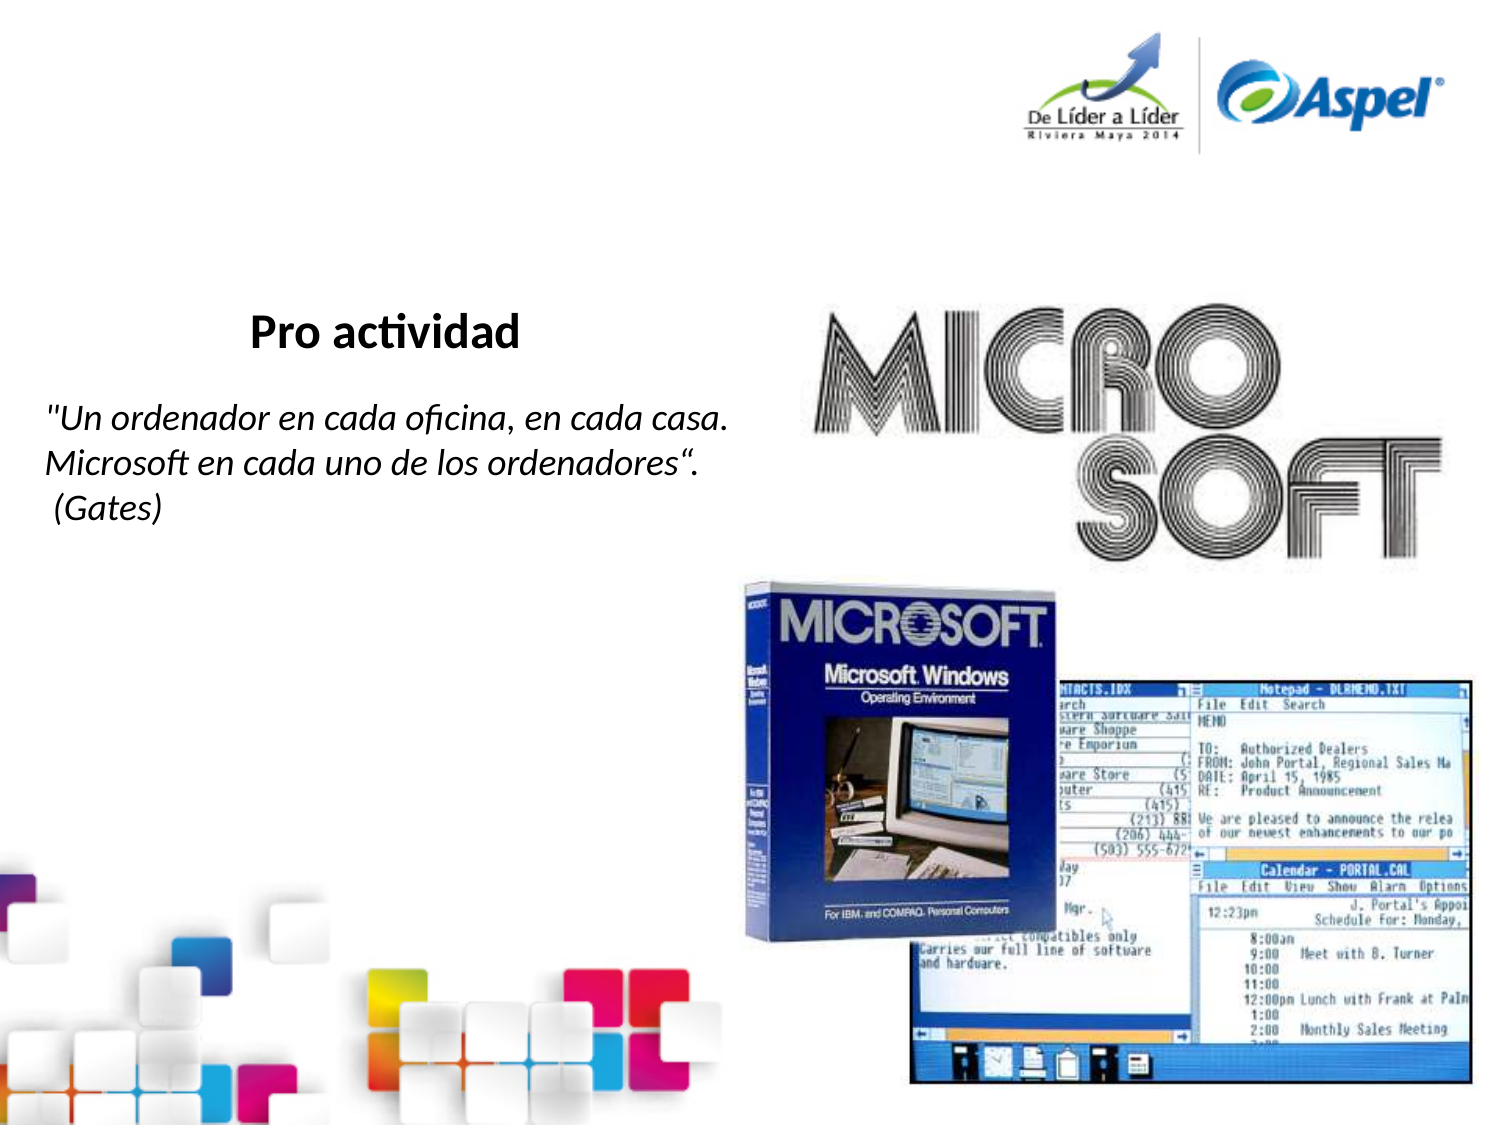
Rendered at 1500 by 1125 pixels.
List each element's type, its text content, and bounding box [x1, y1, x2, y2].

text_box "Un ordenador en cada oficina, en cada casa. Microsoft en cada uno de los ordenadores“. (Gates) [29, 385, 777, 535]
text_box Pro actividad [26, 290, 747, 366]
picture [0, 0, 1500, 1125]
